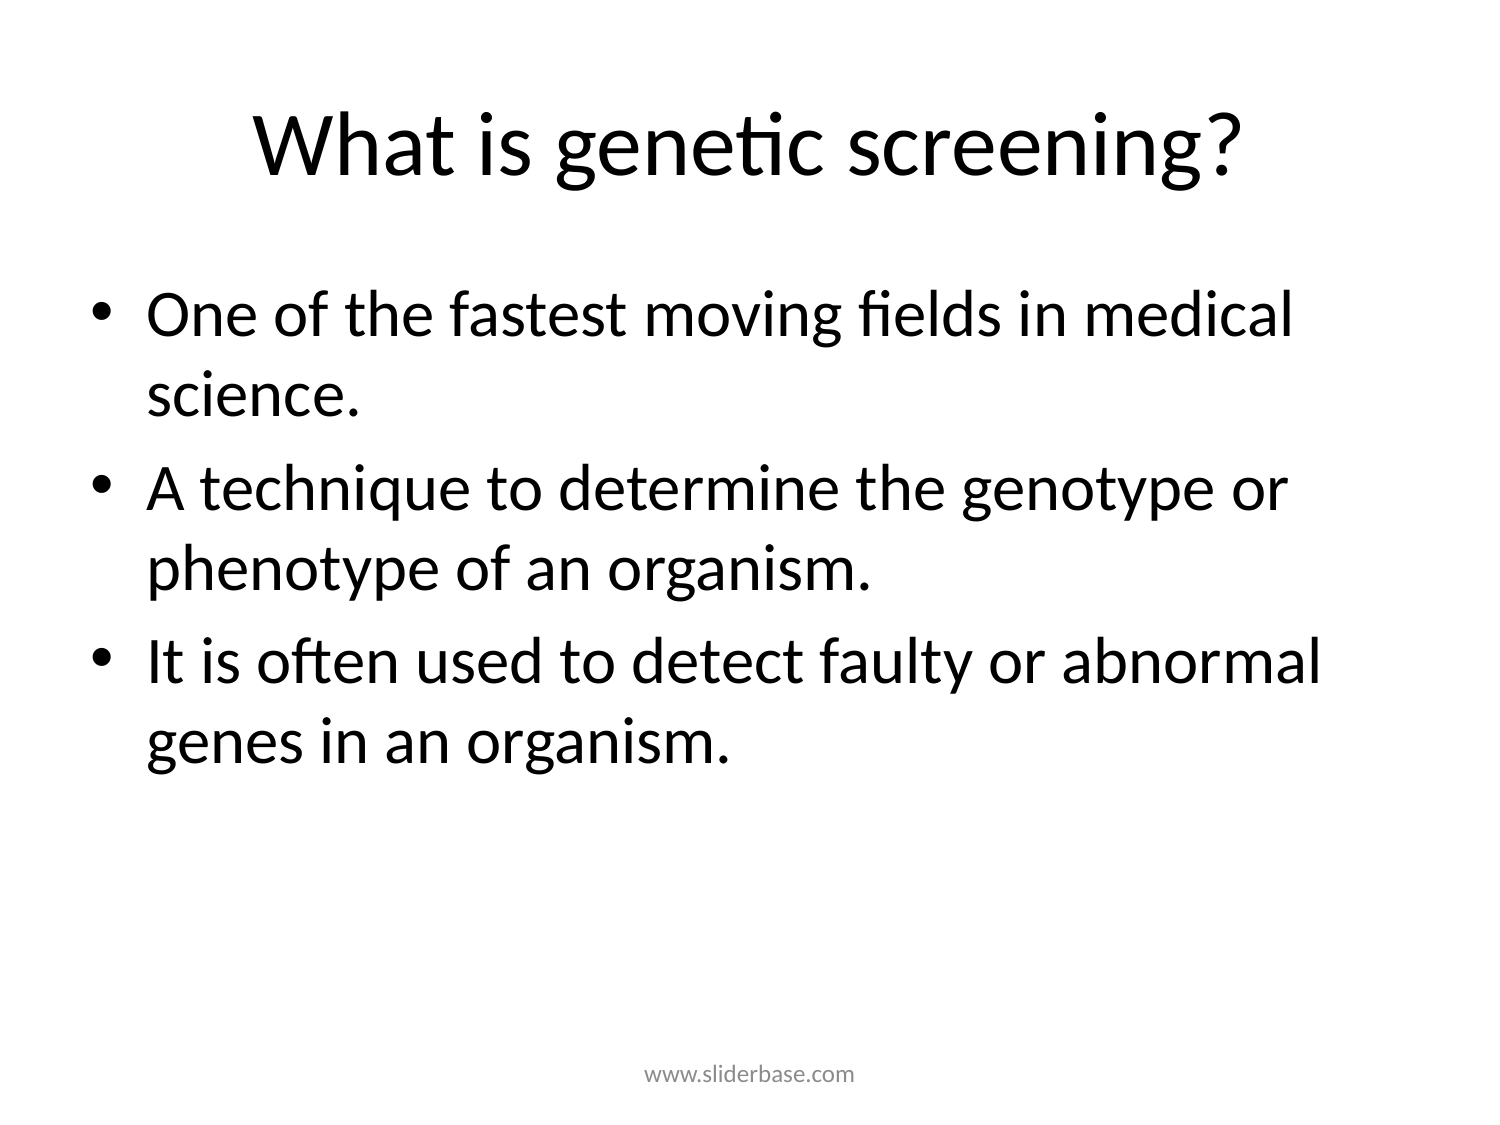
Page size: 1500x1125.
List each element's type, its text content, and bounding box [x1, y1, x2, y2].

title What is genetic screening? [75, 45, 1425, 233]
footer www.sliderbase.com [512, 1042, 988, 1103]
list One of the fastest moving fields in medical science. A technique to determine the genotype or phenotype of an organism. It is often used to detect faulty or abnormal genes in an organism. [75, 262, 1425, 1005]
